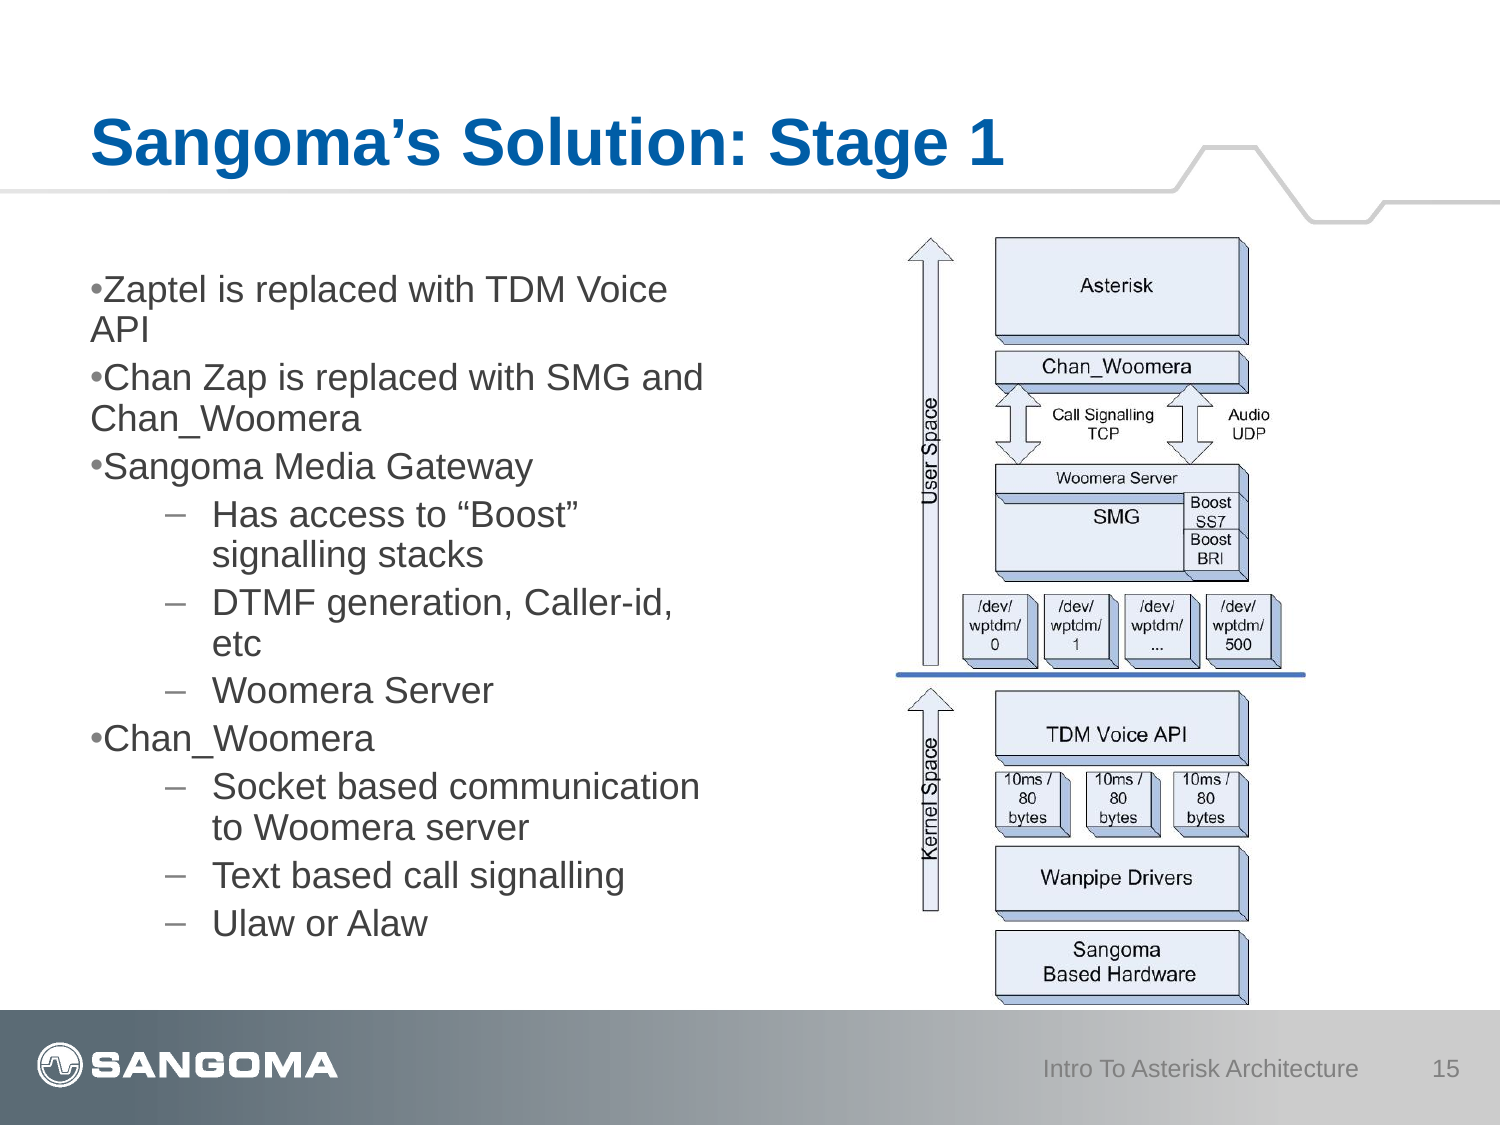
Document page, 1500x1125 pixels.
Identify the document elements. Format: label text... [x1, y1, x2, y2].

list Zaptel is replaced with TDM Voice API Chan Zap is replaced with SMG and Chan_Woomera Sangoma Media Gateway Has access to “Boost” signalling stacks DTMF generation, Caller-id, etc Woomera Server Chan_Woomera Socket based communication to Woomera server Text based call signalling Ulaw or Alaw [75, 262, 738, 1005]
footer Intro To Asterisk Architecture [525, 1037, 1375, 1098]
slide_number 15 [1387, 1037, 1475, 1098]
title Sangoma’s Solution: Stage 1 [75, 45, 1425, 233]
picture [0, 0, 1500, 1125]
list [895, 237, 1306, 1006]
